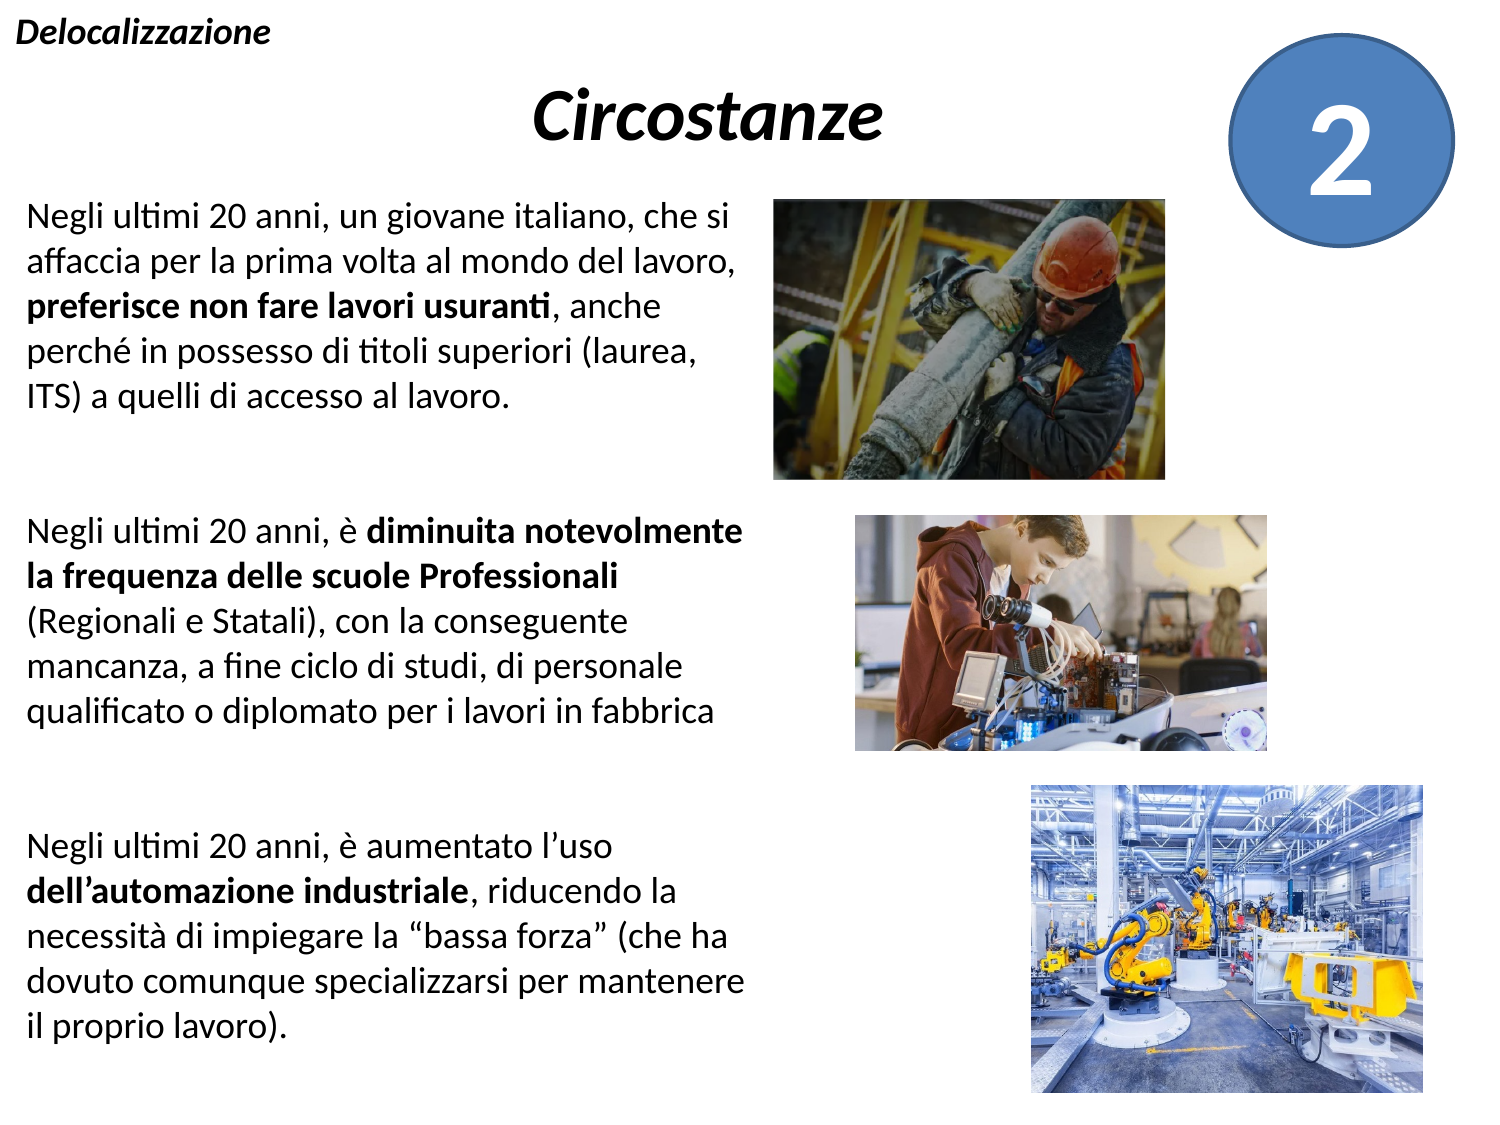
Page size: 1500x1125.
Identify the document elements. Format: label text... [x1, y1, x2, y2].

picture [773, 198, 1166, 481]
text_box 2 [1228, 32, 1456, 249]
text_box Delocalizzazione [0, 0, 287, 60]
picture [1030, 784, 1423, 1093]
picture [855, 515, 1267, 751]
text_box Circostanze [517, 58, 900, 164]
text_box Negli ultimi 20 anni, un giovane italiano, che si affaccia per la prima volta al mondo del lavoro, preferisce non fare lavori usuranti, anche perché in possesso di titoli superiori (laurea, ITS) a quelli di accesso al lavoro. Negli ultimi 20 anni, è diminuita notevolmente la frequenza delle scuole Professionali (Regionali e Statali), con la conseguente mancanza, a fine ciclo di studi, di personale qualificato o diplomato per i lavori in fabbrica Negli ultimi 20 anni, è aumentato l’uso dell’automazione industriale, riducendo la necessità di impiegare la “bassa forza” (che ha dovuto comunque specializzarsi per mantenere il proprio lavoro). [11, 184, 774, 1094]
